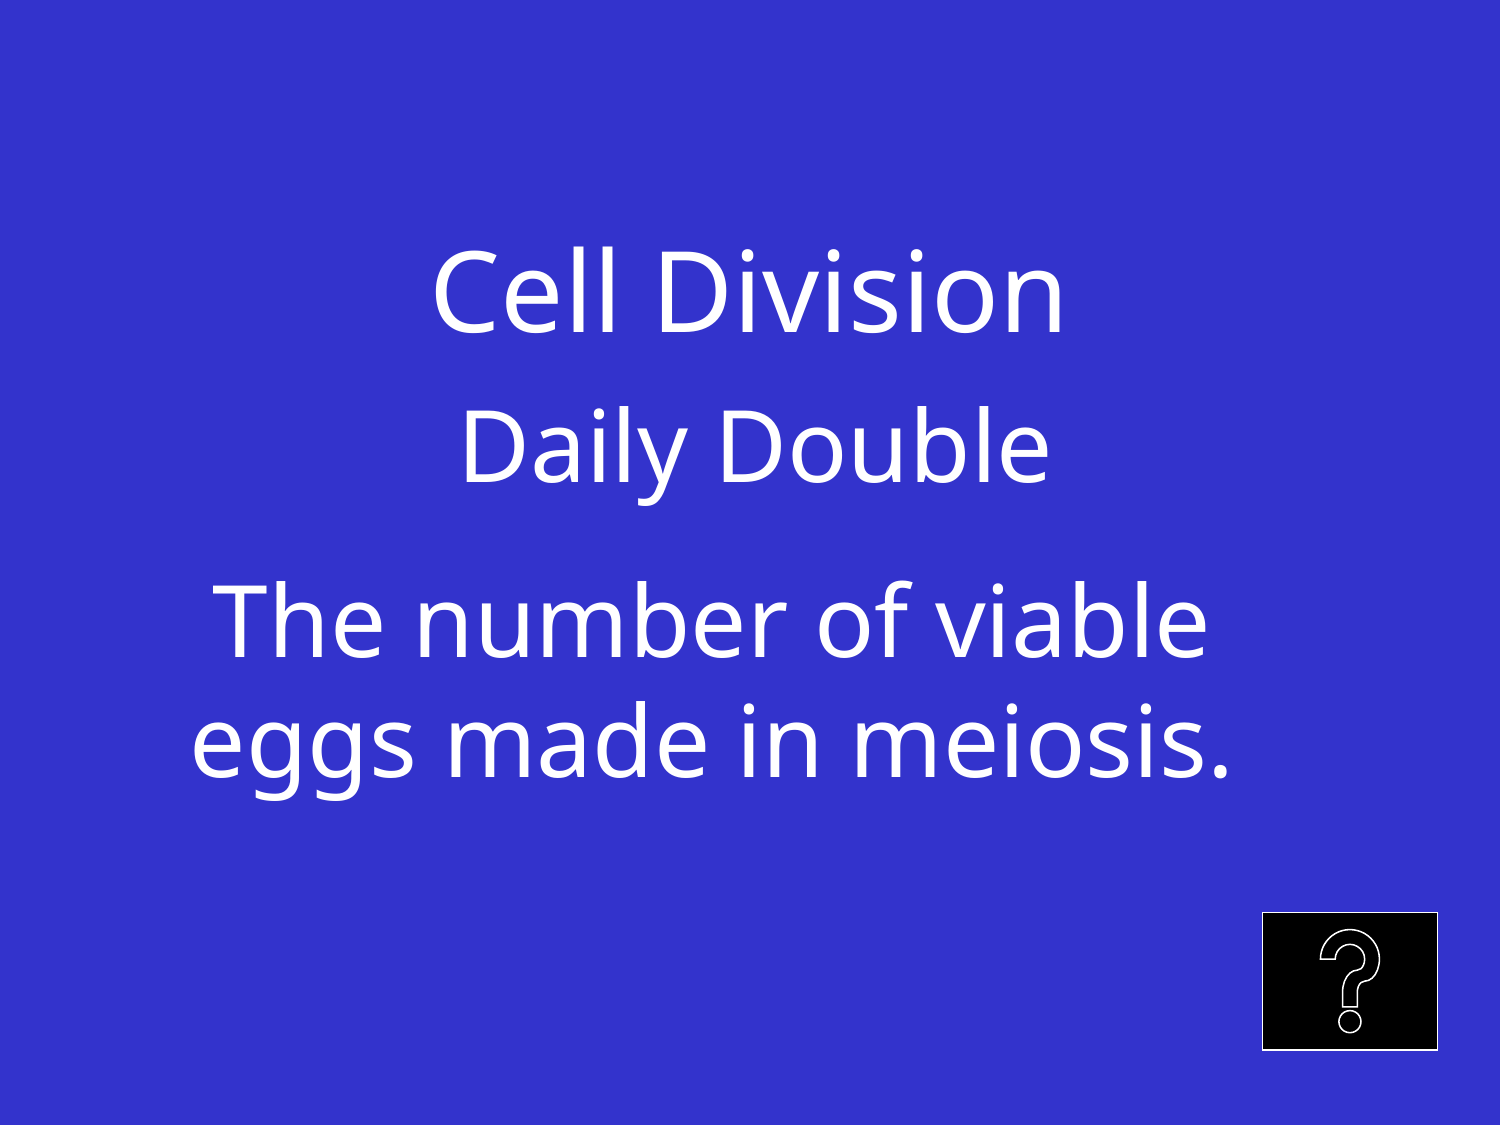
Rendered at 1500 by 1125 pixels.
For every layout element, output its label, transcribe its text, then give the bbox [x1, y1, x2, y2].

text_box The number of viable eggs made in meiosis. [99, 549, 1325, 805]
title Cell Division [112, 212, 1388, 363]
text_box [1262, 912, 1438, 1050]
text_box Daily Double [442, 375, 1069, 510]
